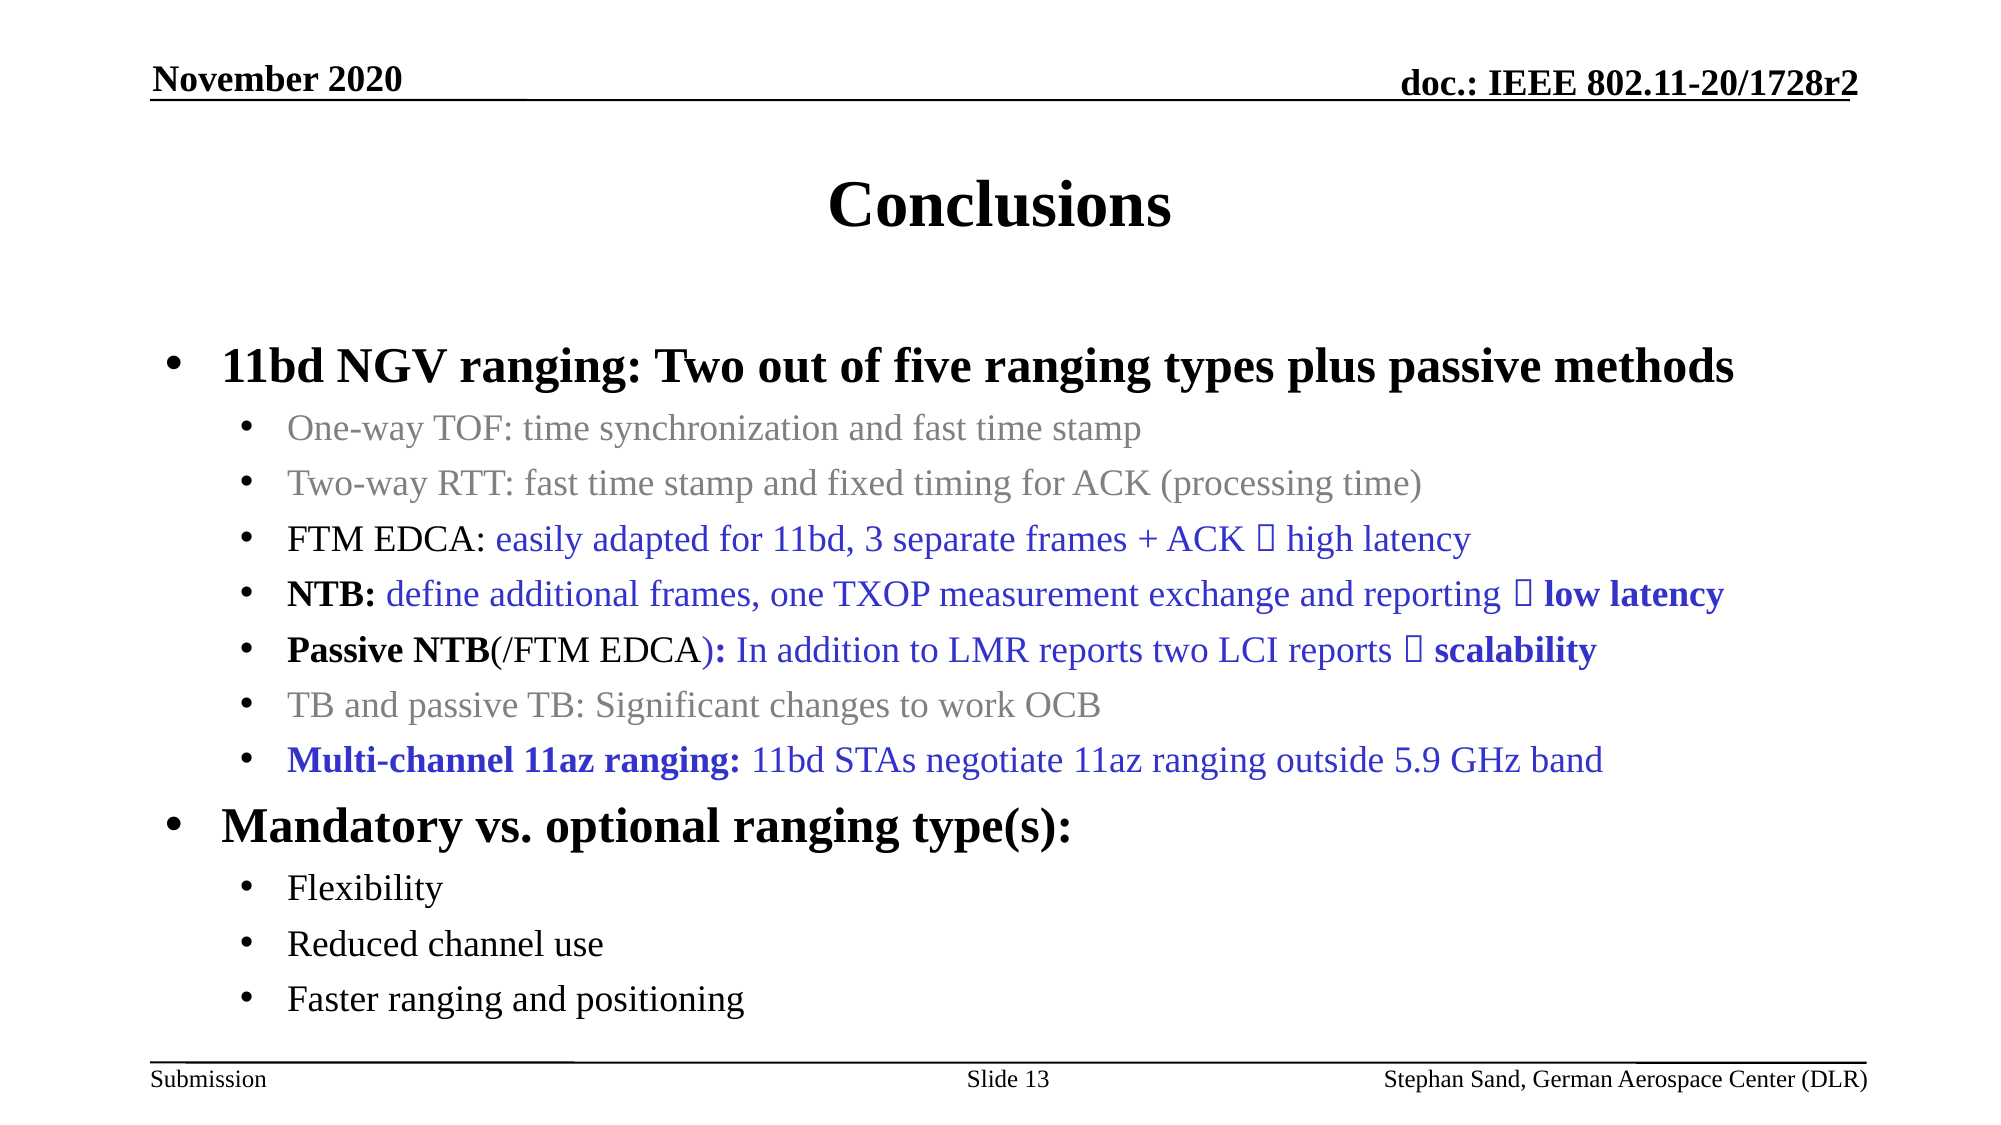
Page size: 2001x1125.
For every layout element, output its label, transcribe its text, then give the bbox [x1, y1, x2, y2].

list 11bd NGV ranging: Two out of five ranging types plus passive methods One-way TOF: time synchronization and fast time stamp Two-way RTT: fast time stamp and fixed timing for ACK (processing time) FTM EDCA: easily adapted for 11bd, 3 separate frames + ACK  high latency NTB: define additional frames, one TXOP measurement exchange and reporting  low latency Passive NTB(/FTM EDCA): In addition to LMR reports two LCI reports  scalability TB and passive TB: Significant changes to work OCB Multi-channel 11az ranging: 11bd STAs negotiate 11az ranging outside 5.9 GHz band Mandatory vs. optional ranging type(s): Flexibility Reduced channel use Faster ranging and positioning [149, 324, 1850, 1000]
slide_number Slide 13 [950, 1061, 1067, 1123]
footer Stephan Sand, German Aerospace Center (DLR) [1171, 1061, 1869, 1093]
title Conclusions [149, 112, 1850, 288]
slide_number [152, 54, 563, 100]
